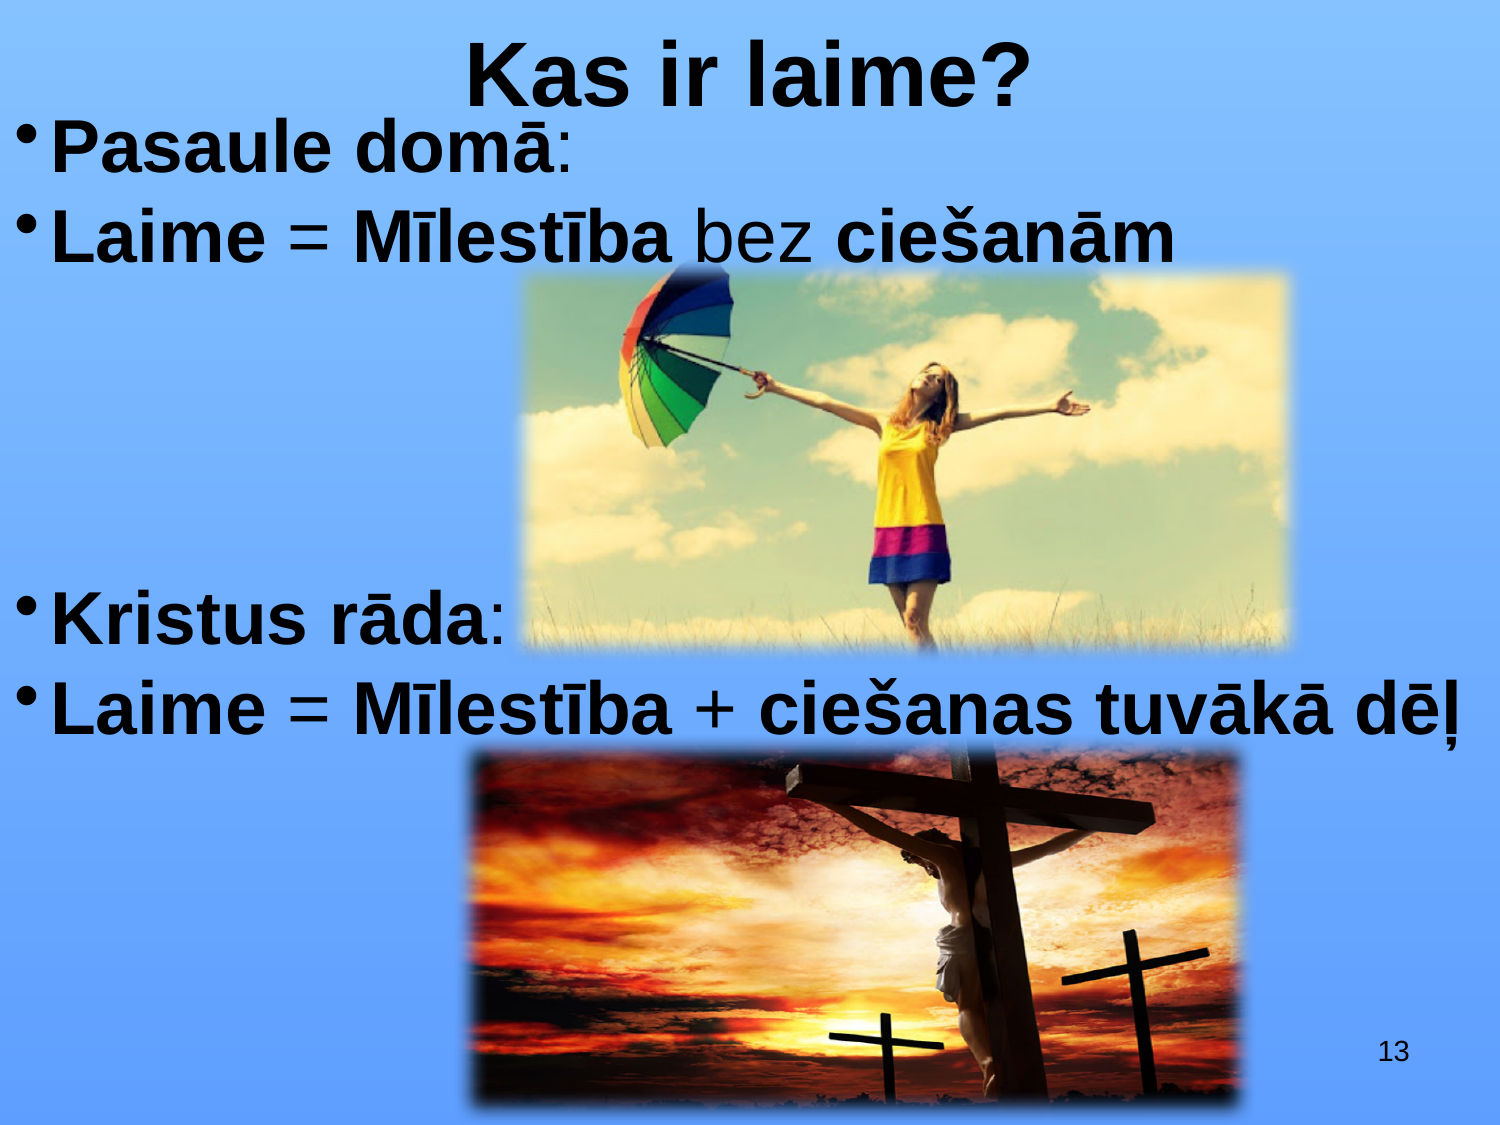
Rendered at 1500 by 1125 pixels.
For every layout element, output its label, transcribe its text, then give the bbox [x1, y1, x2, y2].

text_box Kristus rāda: Laime = Mīlestība + ciešanas tuvākā dēļ [0, 562, 1500, 758]
picture [454, 734, 1256, 1125]
text_box Pasaule domā: Laime = Mīlestība bez ciešanām [0, 140, 1500, 285]
text_box Kas ir laime? [0, 0, 1500, 140]
slide_number 13 [1261, 1024, 1426, 1103]
picture [504, 255, 1306, 664]
